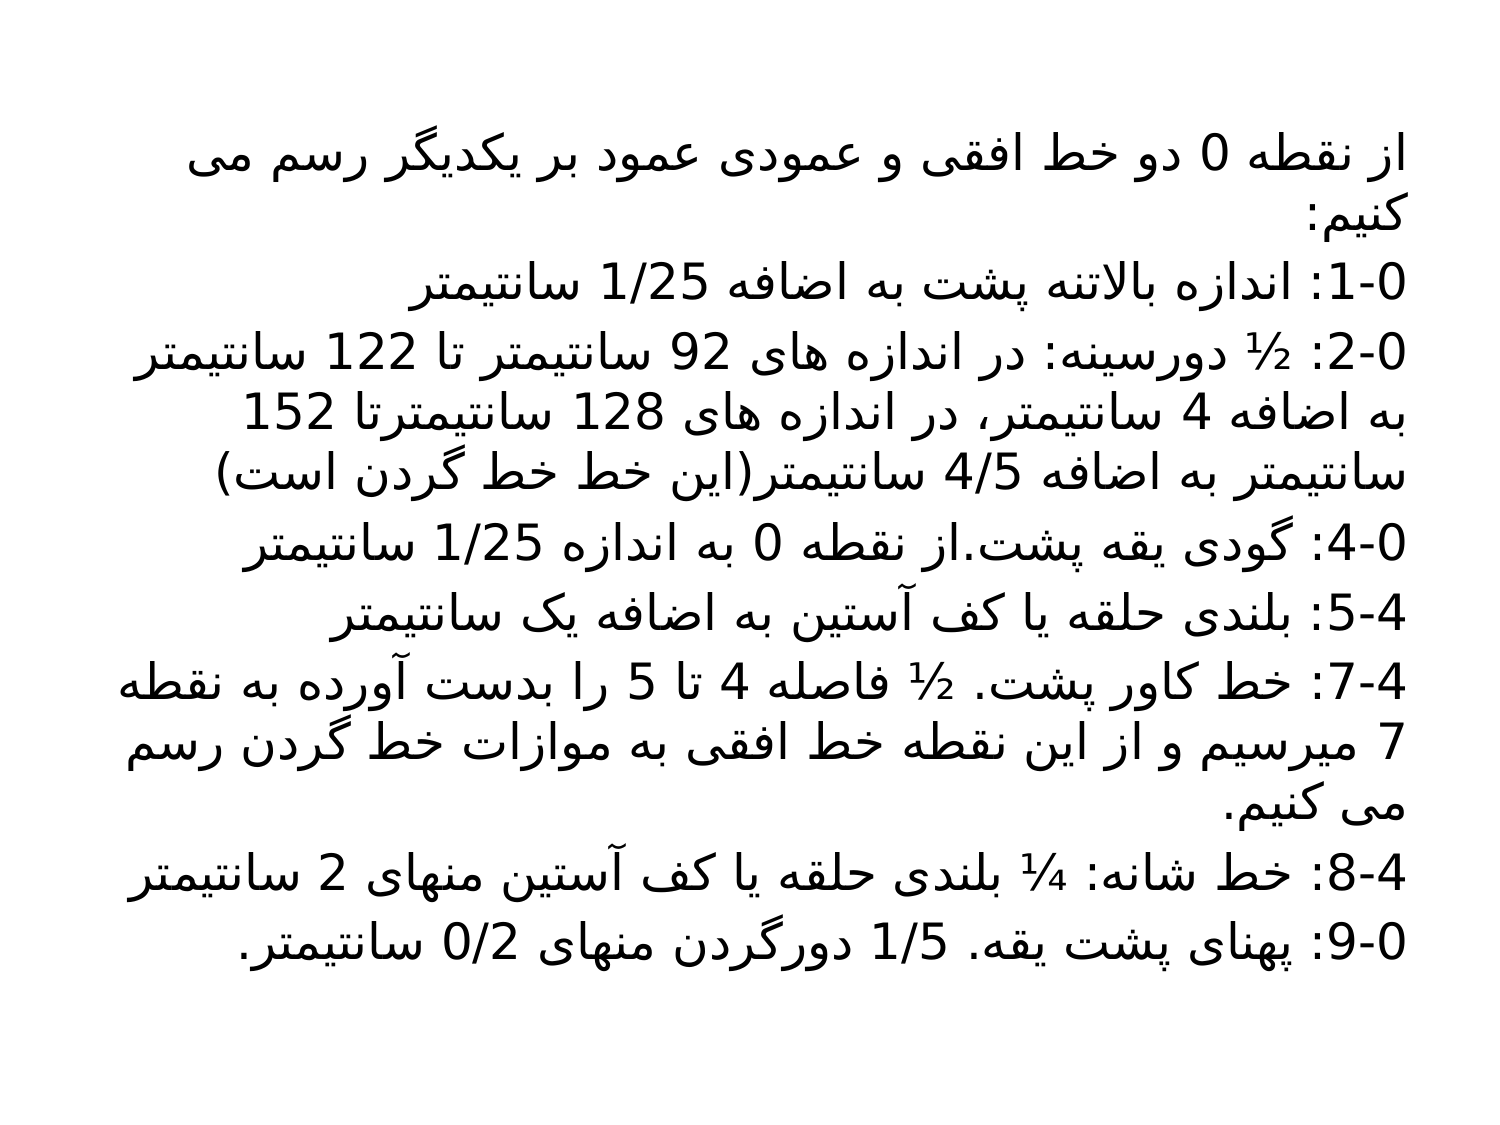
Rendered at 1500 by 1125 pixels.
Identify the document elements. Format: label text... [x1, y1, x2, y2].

subtitle از نقطه 0 دو خط افقی و عمودی عمود بر یکدیگر رسم می کنیم: 1-0: اندازه بالاتنه پشت به اضافه 1/25 سانتیمتر 2-0: ½ دورسینه: در اندازه های 92 سانتیمتر تا 122 سانتیمتر به اضافه 4 سانتیمتر، در اندازه های 128 سانتیمترتا 152 سانتیمتر به اضافه 4/5 سانتیمتر(این خط خط گردن است) 4-0: گودی یقه پشت.از نقطه 0 به اندازه 1/25 سانتیمتر 5-4: بلندی حلقه یا کف آستین به اضافه یک سانتیمتر 7-4: خط کاور پشت. ½ فاصله 4 تا 5 را بدست آورده به نقطه 7 میرسیم و از این نقطه خط افقی به موازات خط گردن رسم می کنیم. 8-4: خط شانه: ¼ بلندی حلقه یا کف آستین منهای 2 سانتیمتر 9-0: پهنای پشت یقه. 1/5 دورگردن منهای 0/2 سانتیمتر. [100, 112, 1424, 1012]
